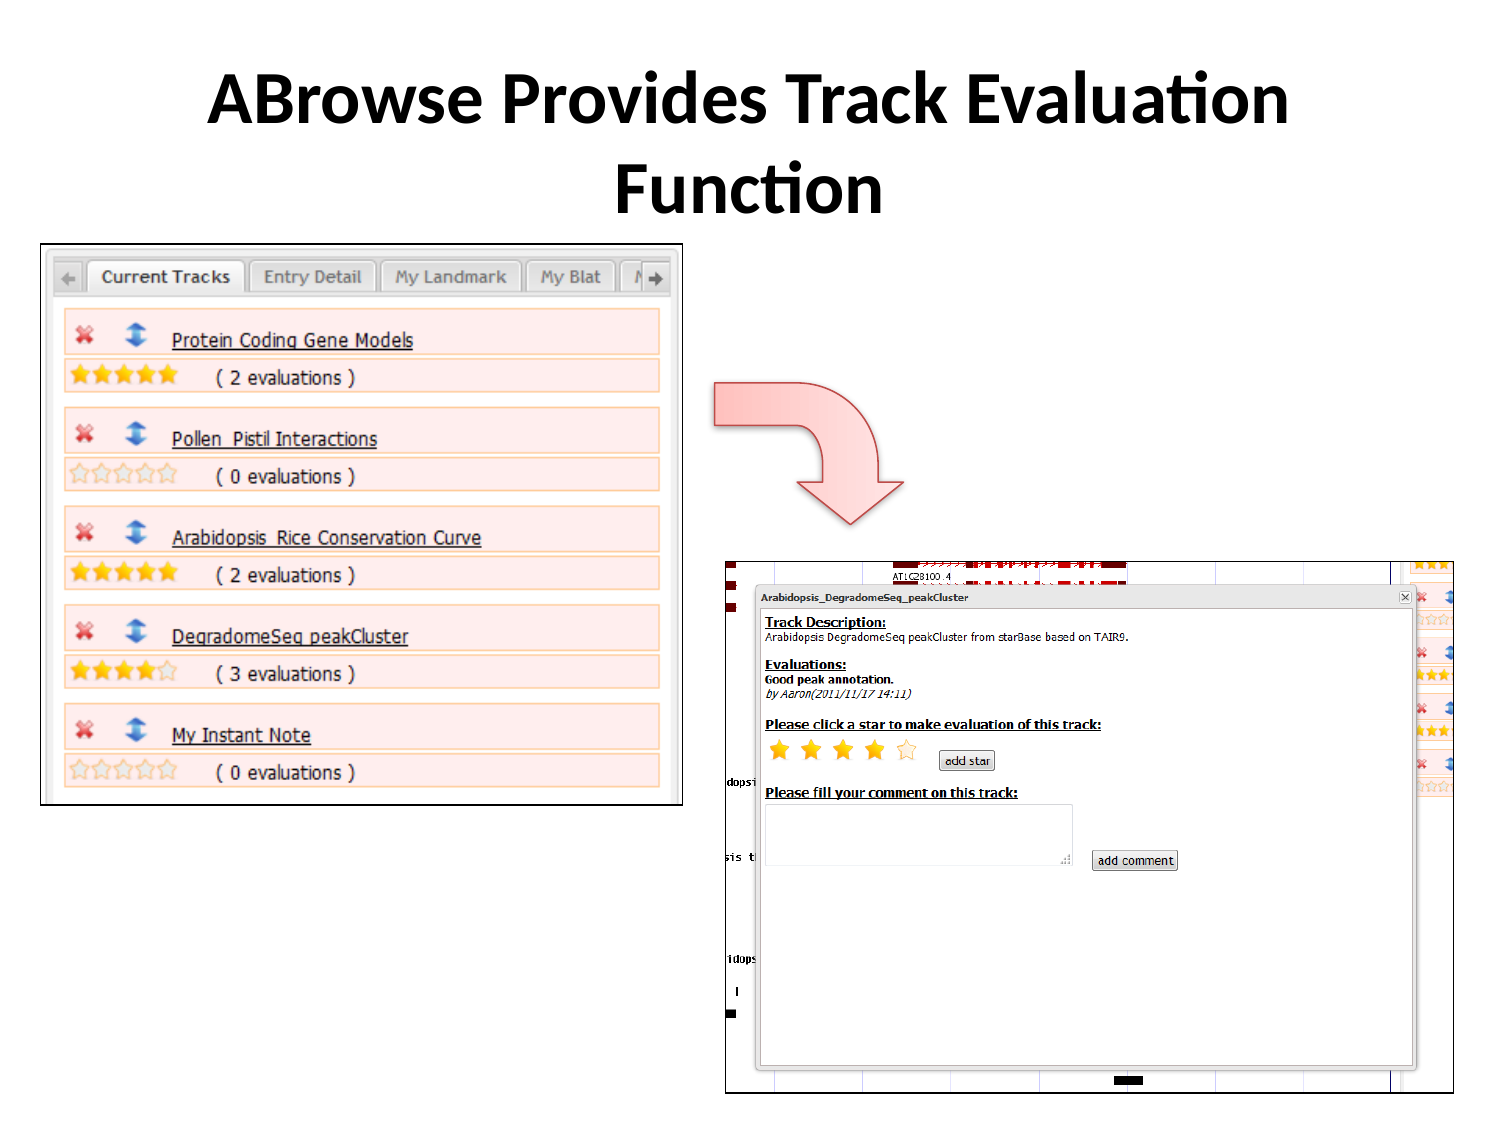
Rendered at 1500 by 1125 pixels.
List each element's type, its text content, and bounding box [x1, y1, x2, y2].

picture [726, 562, 1454, 1093]
text_box [713, 382, 905, 526]
title ABrowse Provides Track Evaluation Function [75, 45, 1425, 233]
picture [40, 244, 683, 805]
